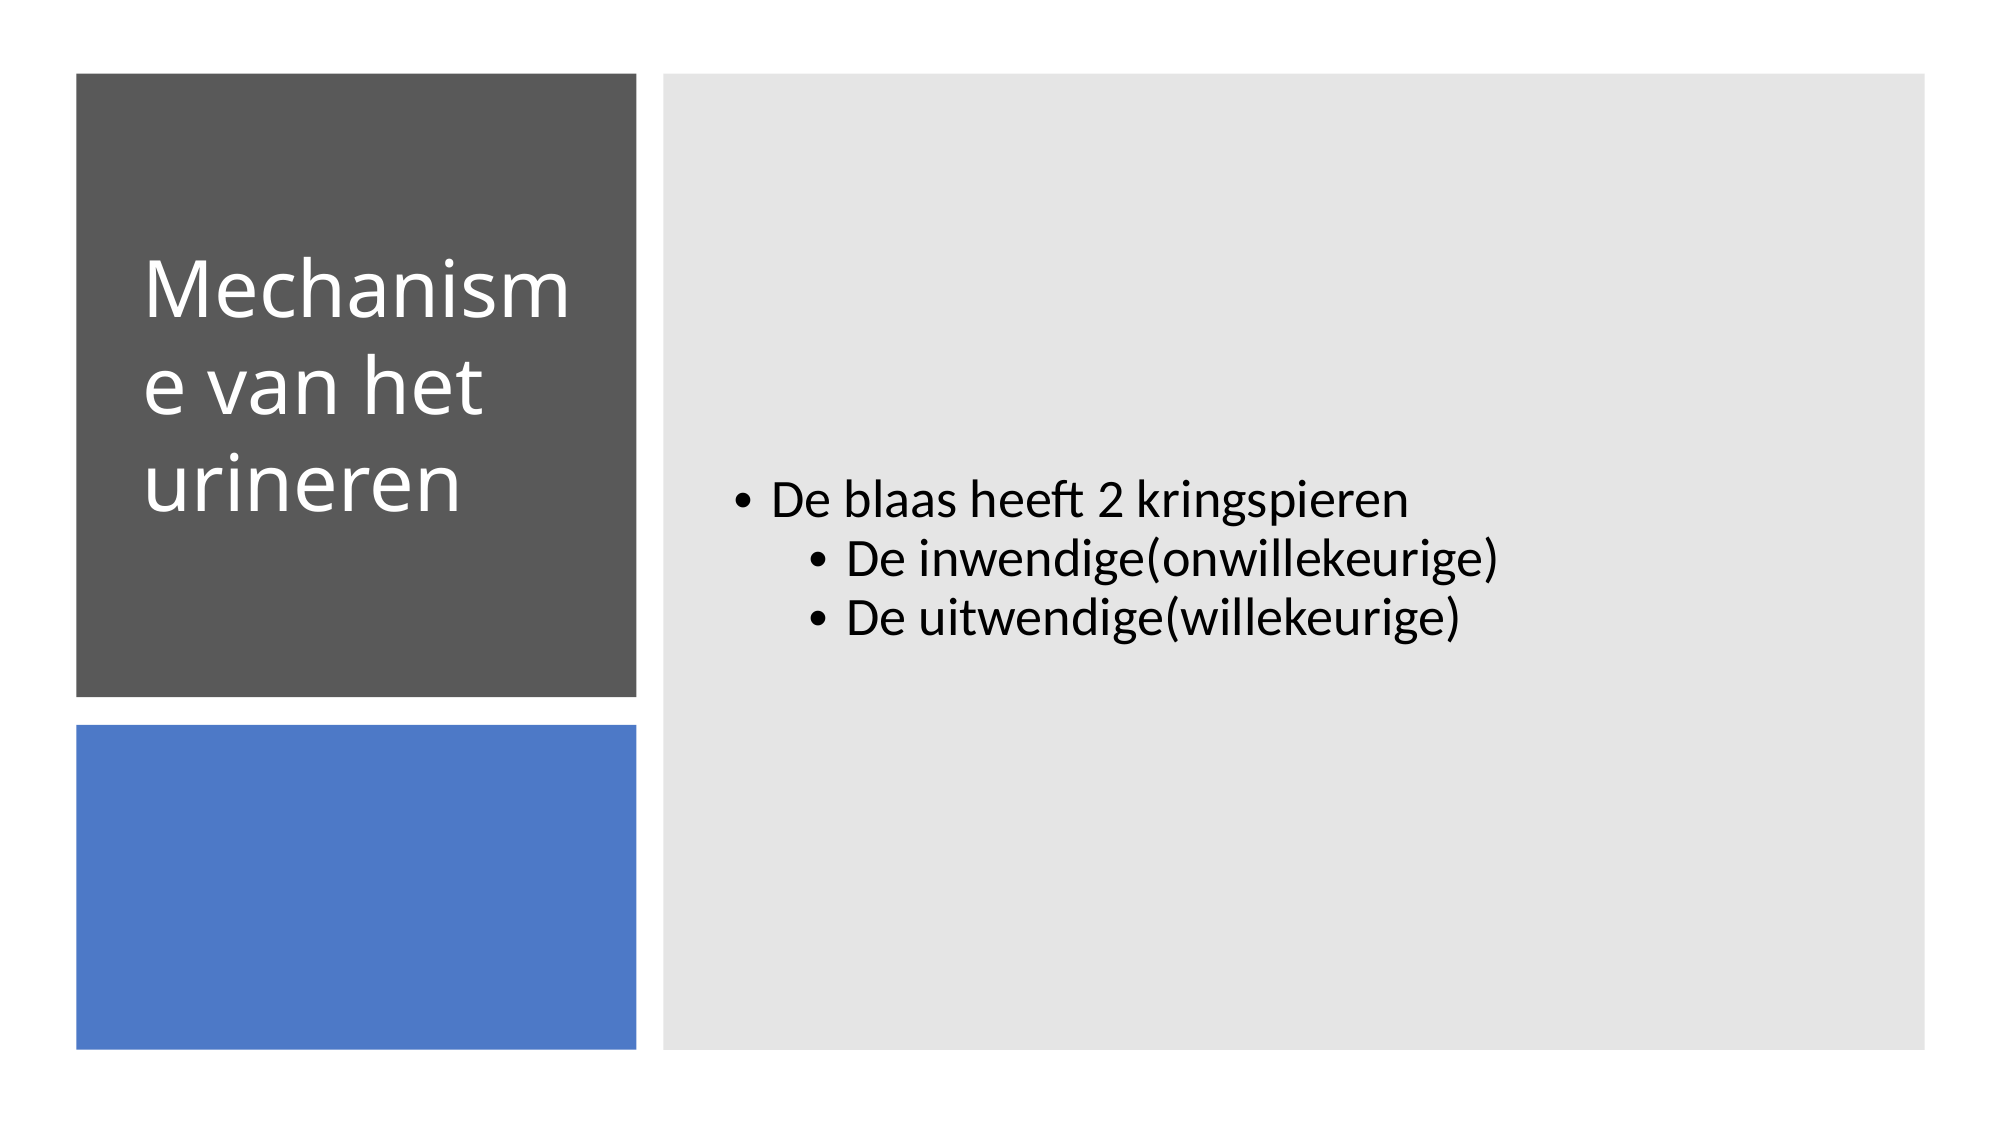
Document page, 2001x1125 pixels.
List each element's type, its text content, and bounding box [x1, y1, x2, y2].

title Mechanisme van het urineren [127, 120, 595, 652]
text_box [75, 724, 637, 1051]
text_box [75, 72, 637, 698]
text_box [662, 72, 1926, 1051]
list De blaas heeft 2 kringspieren De inwendige(onwillekeurige) De uitwendige(willekeurige) [718, 112, 1873, 1011]
